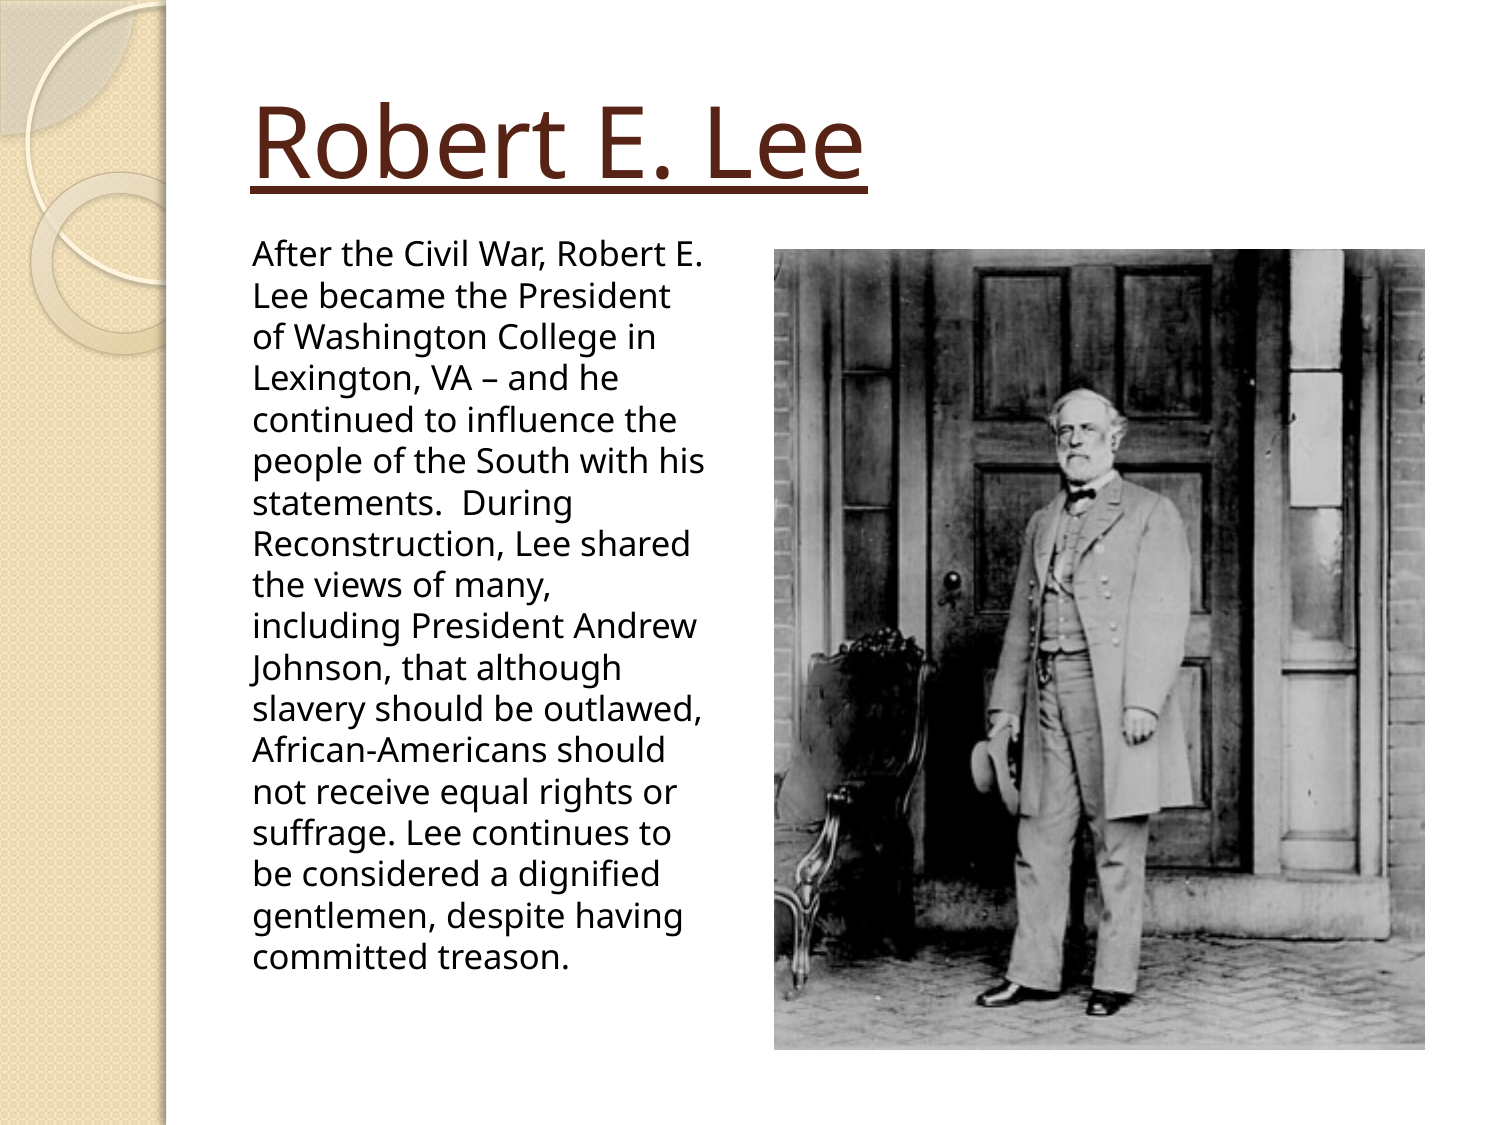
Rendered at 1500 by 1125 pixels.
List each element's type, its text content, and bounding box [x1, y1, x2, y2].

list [774, 249, 1426, 1051]
title Robert E. Lee [235, 45, 1466, 233]
list After the Civil War, Robert E. Lee became the President of Washington College in Lexington, VA – and he continued to influence the people of the South with his statements. During Reconstruction, Lee shared the views of many, including President Andrew Johnson, that although slavery should be outlawed, African-Americans should not receive equal rights or suffrage. Lee continues to be considered a dignified gentlemen, despite having committed treason. [225, 224, 725, 1025]
